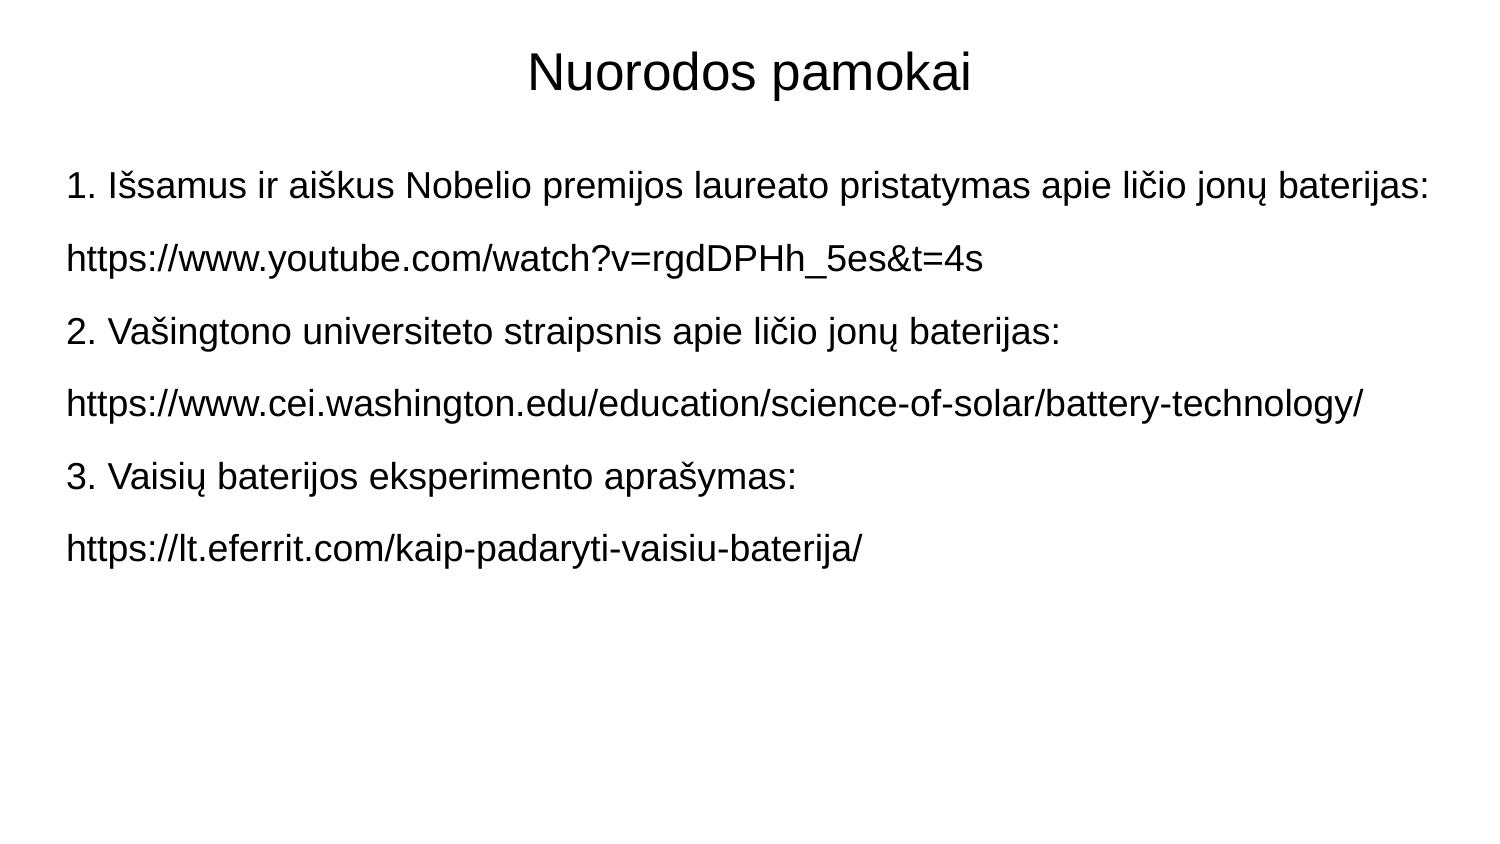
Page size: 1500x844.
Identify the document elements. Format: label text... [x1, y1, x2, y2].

title Nuorodos pamokai [51, 22, 1449, 116]
list 1. Išsamus ir aiškus Nobelio premijos laureato pristatymas apie ličio jonų baterijas: https://www.youtube.com/watch?v=rgdDPHh_5es&t=4s 2. Vašingtono universiteto straipsnis apie ličio jonų baterijas: https://www.cei.washington.edu/education/science-of-solar/battery-technology/ 3. Vaisių baterijos eksperimento aprašymas: https://lt.eferrit.com/kaip-padaryti-vaisiu-baterija/ [51, 139, 1449, 783]
